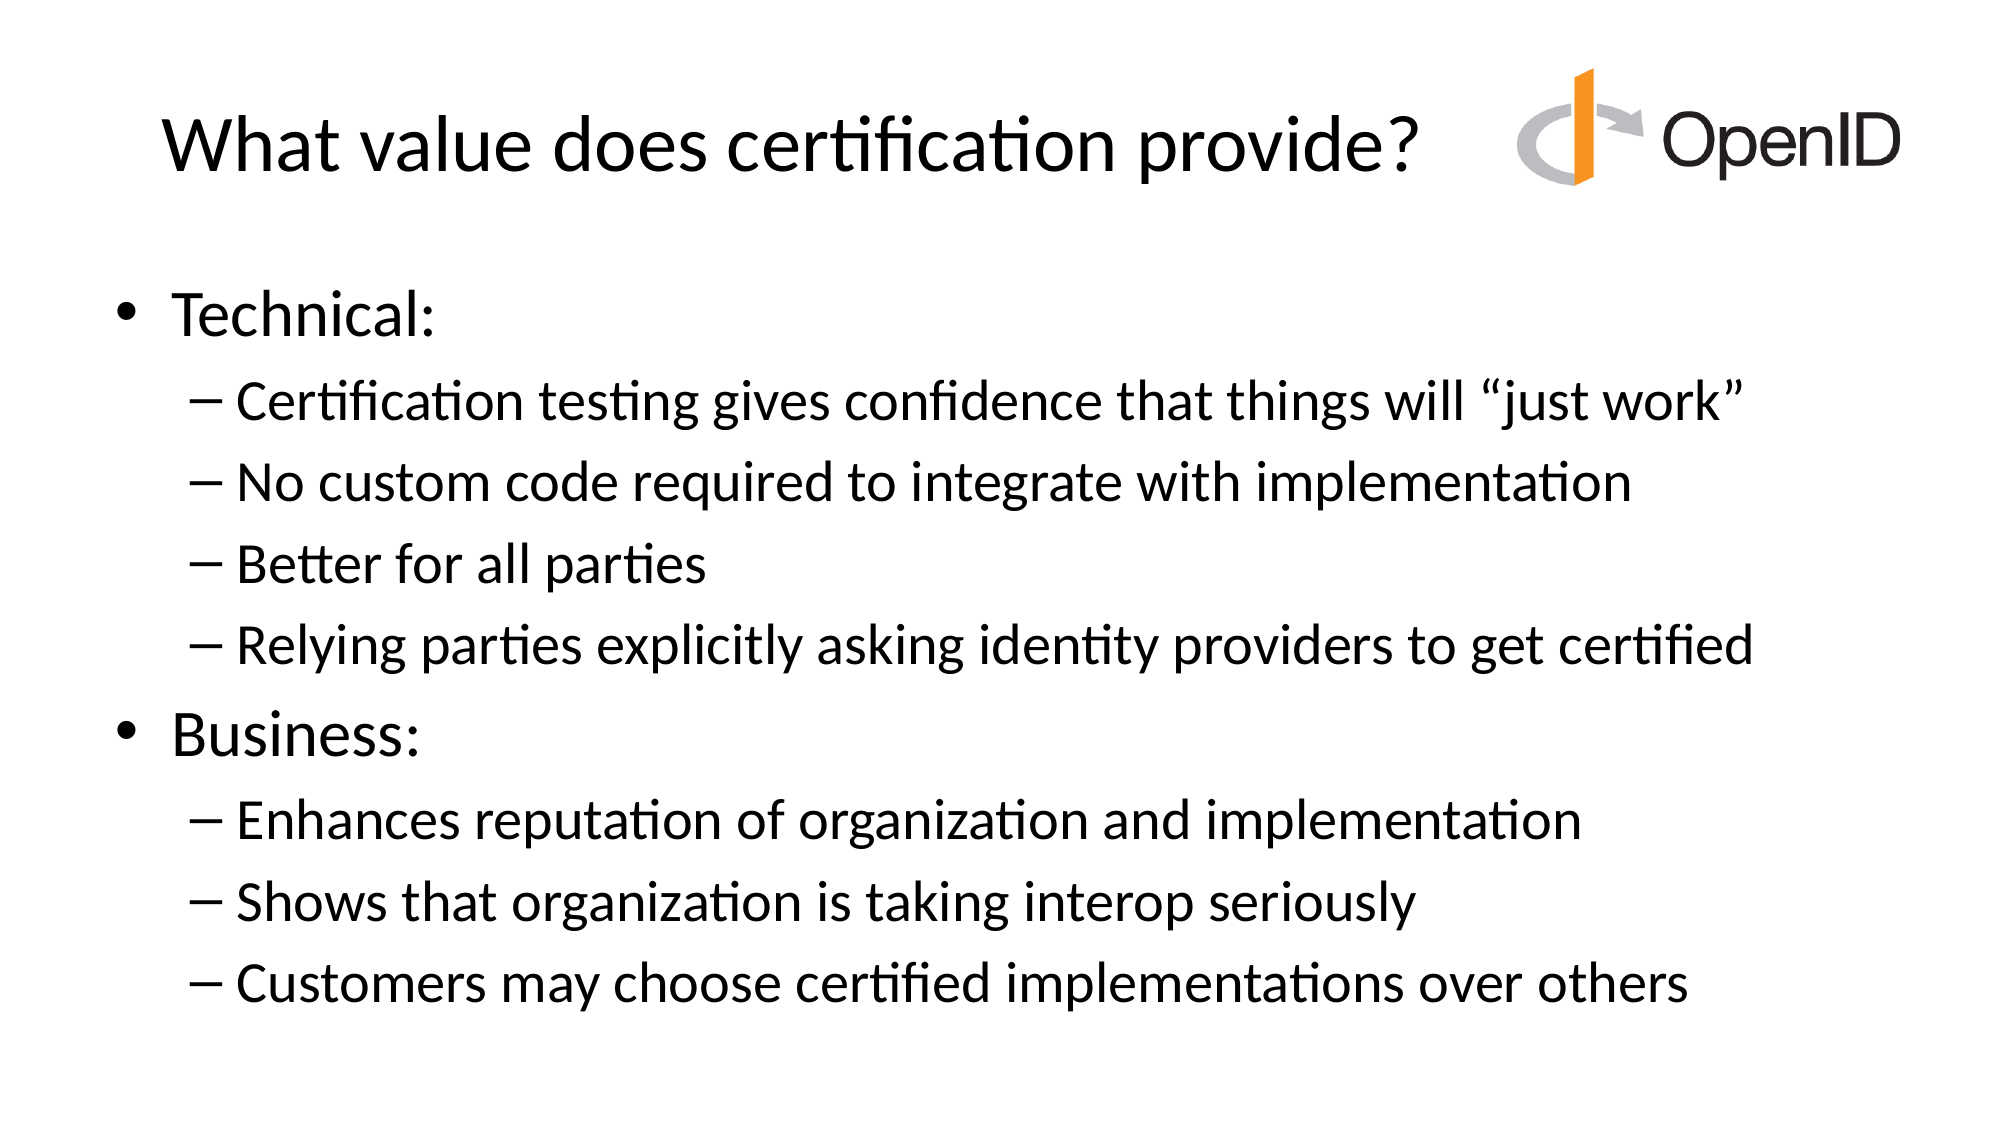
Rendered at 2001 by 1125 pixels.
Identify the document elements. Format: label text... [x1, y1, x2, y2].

list Technical: Certification testing gives confidence that things will “just work” No custom code required to integrate with implementation Better for all parties Relying parties explicitly asking identity providers to get certified Business: Enhances reputation of organization and implementation Shows that organization is taking interop seriously Customers may choose certified implementations over others [99, 262, 1900, 1035]
title What value does certification provide? [99, 45, 1487, 233]
picture [1486, 44, 1936, 224]
